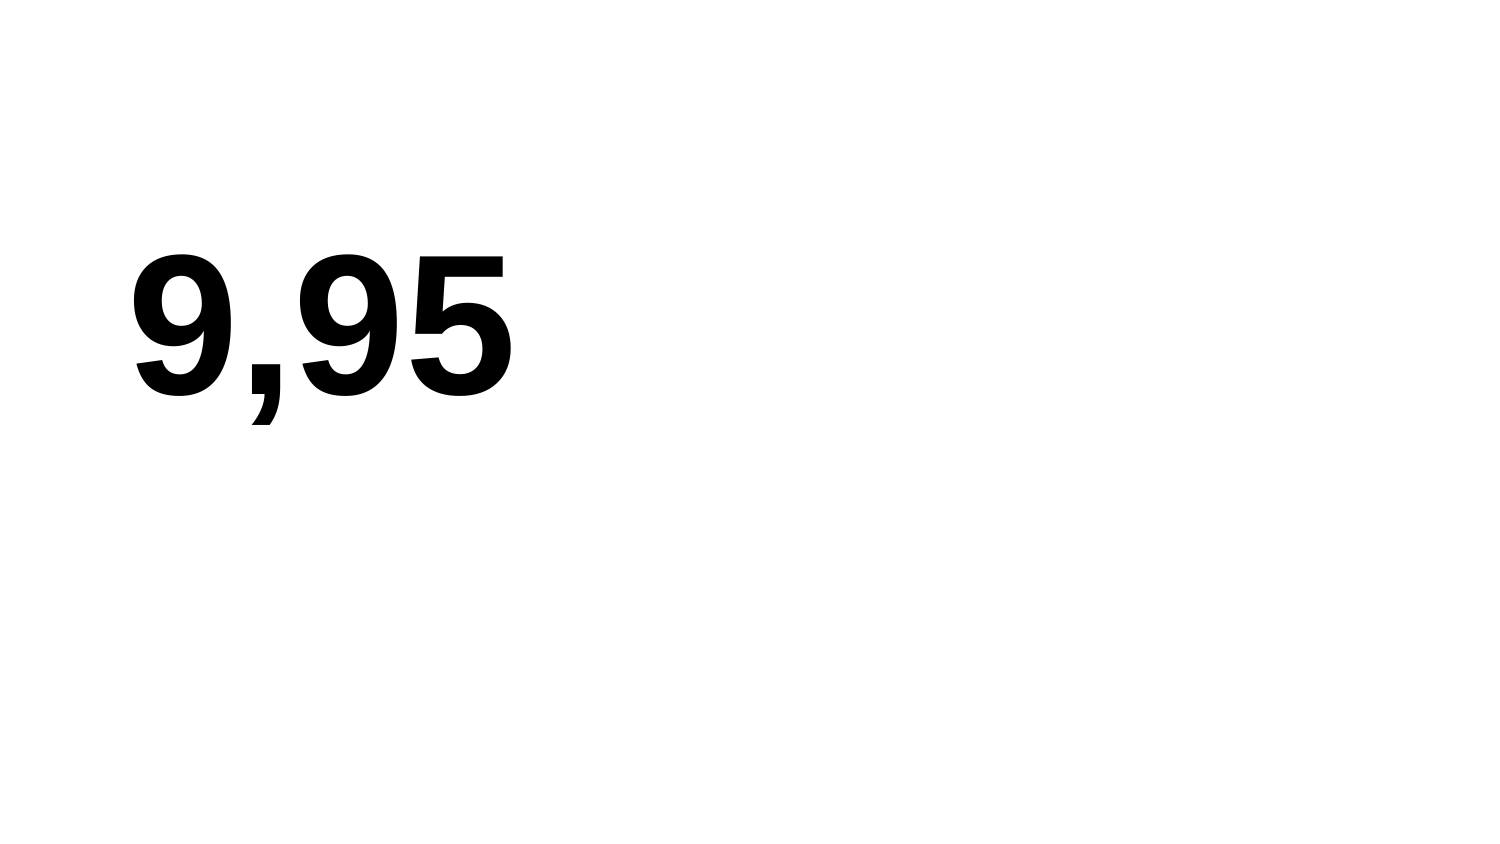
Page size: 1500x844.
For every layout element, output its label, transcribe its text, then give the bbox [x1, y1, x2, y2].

text_box 9,95 [112, 259, 1388, 450]
